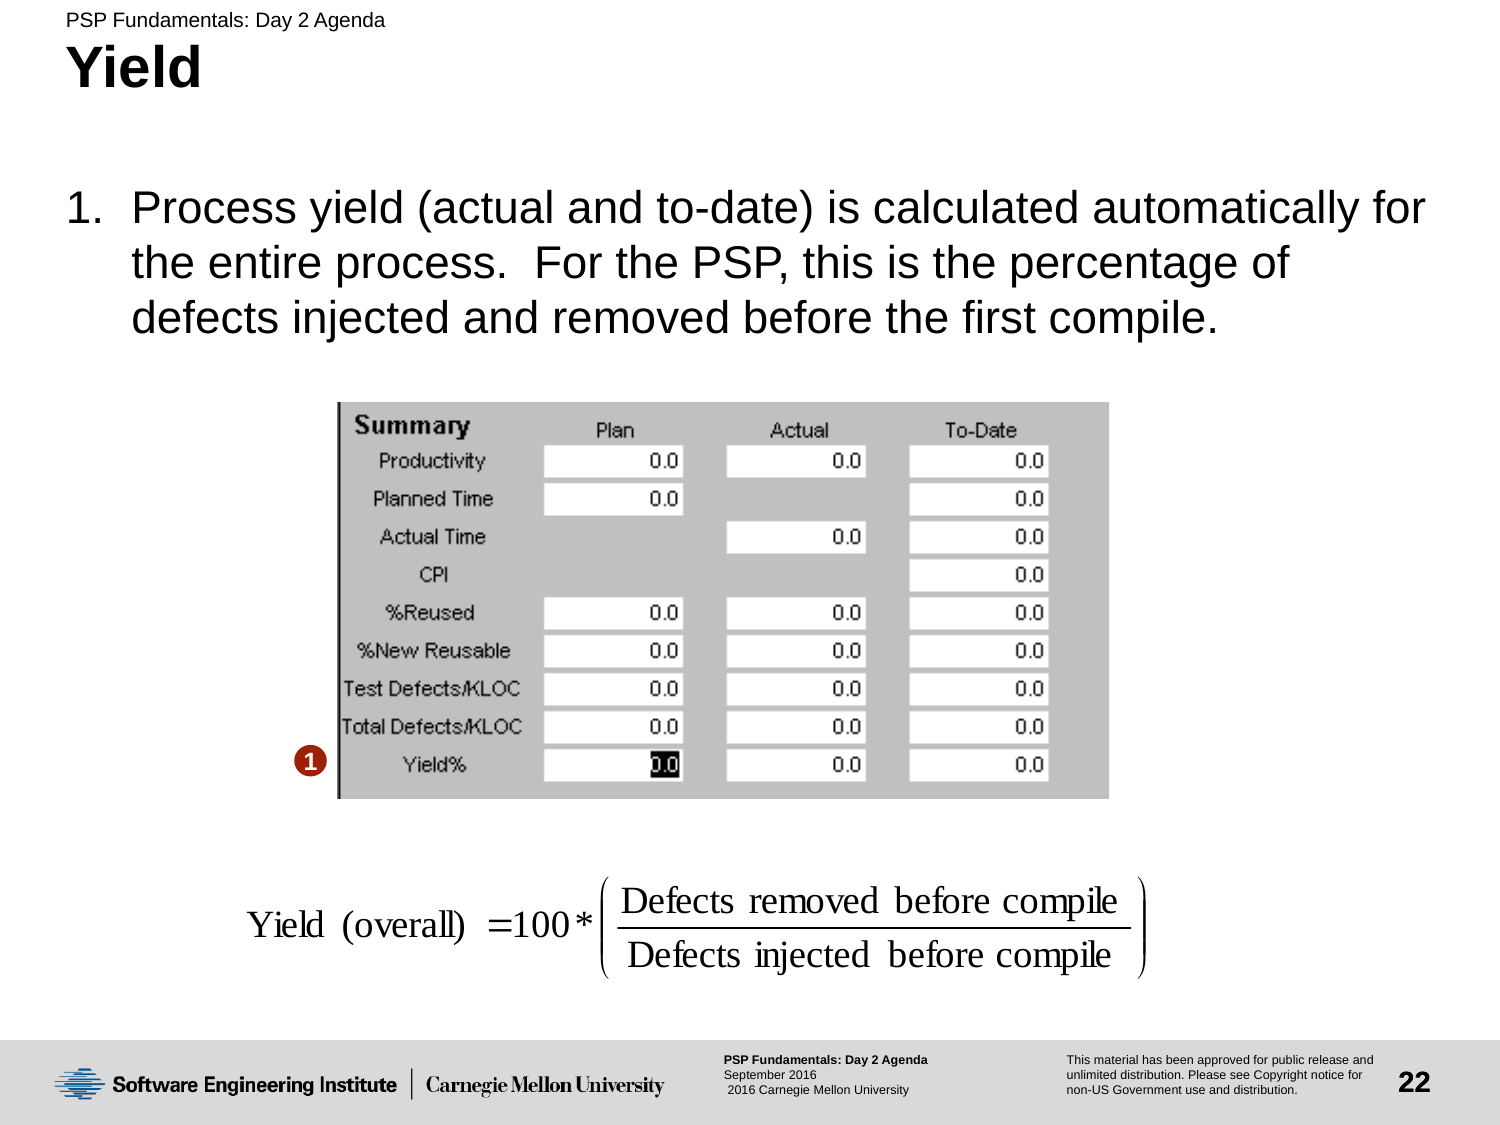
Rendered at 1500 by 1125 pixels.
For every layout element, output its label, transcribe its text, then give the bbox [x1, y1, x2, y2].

title Yield [65, 37, 1430, 148]
picture [294, 402, 1110, 799]
list Process yield (actual and to-date) is calculated automatically for the entire process. For the PSP, this is the percentage of defects injected and removed before the first compile. [65, 177, 1431, 1000]
picture [46, 1061, 673, 1104]
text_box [240, 870, 1157, 984]
